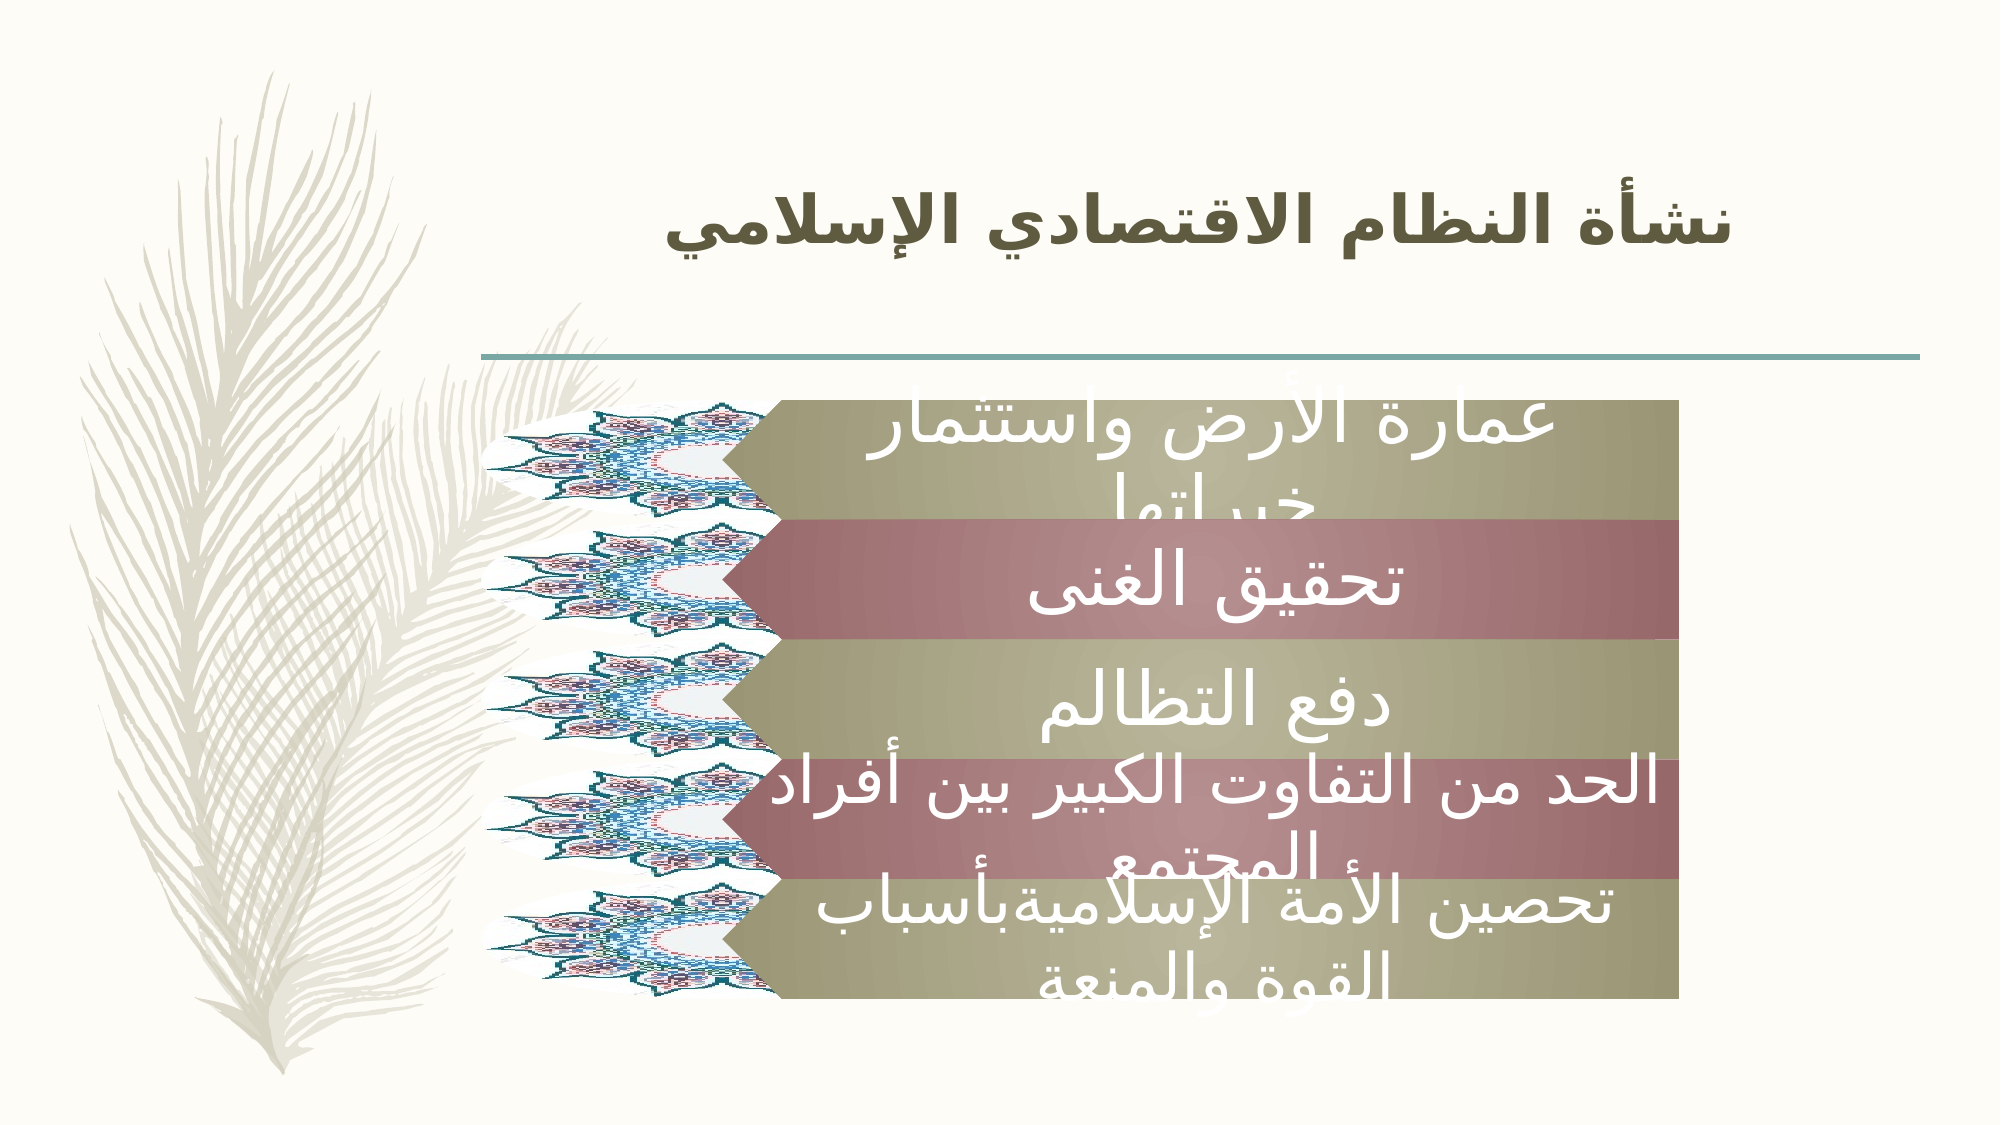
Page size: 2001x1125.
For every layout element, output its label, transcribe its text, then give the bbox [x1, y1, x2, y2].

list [480, 399, 1921, 1000]
title نشأة النظام الاقتصادي الإسلامي [481, 93, 1920, 350]
